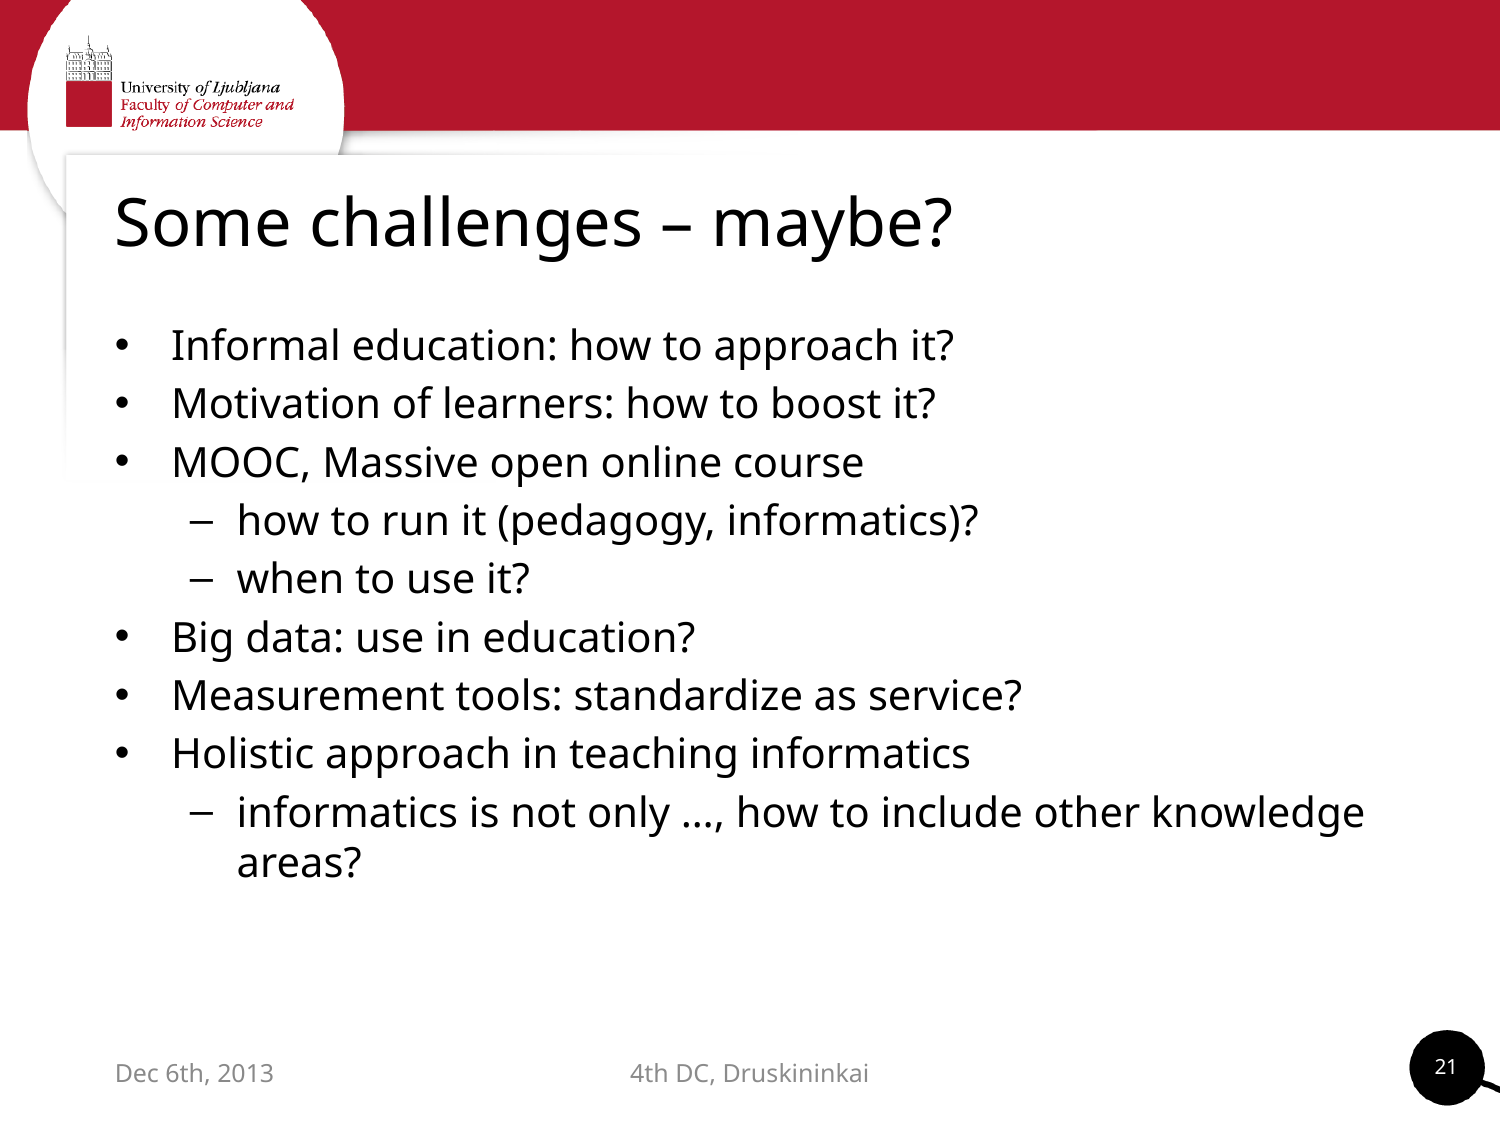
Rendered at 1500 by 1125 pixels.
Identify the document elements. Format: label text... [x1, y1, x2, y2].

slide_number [99, 1042, 450, 1103]
picture [0, 0, 1500, 1125]
list Informal education: how to approach it? Motivation of learners: how to boost it? MOOC, Massive open online course how to run it (pedagogy, informatics)? when to use it? Big data: use in education? Measurement tools: standardize as service? Holistic approach in teaching informatics informatics is not only …, how to include other knowledge areas? [99, 311, 1405, 1016]
title Some challenges – maybe? [99, 154, 1405, 286]
footer 4th DC, Druskininkai [512, 1042, 988, 1103]
slide_number 21 [1404, 1034, 1488, 1101]
